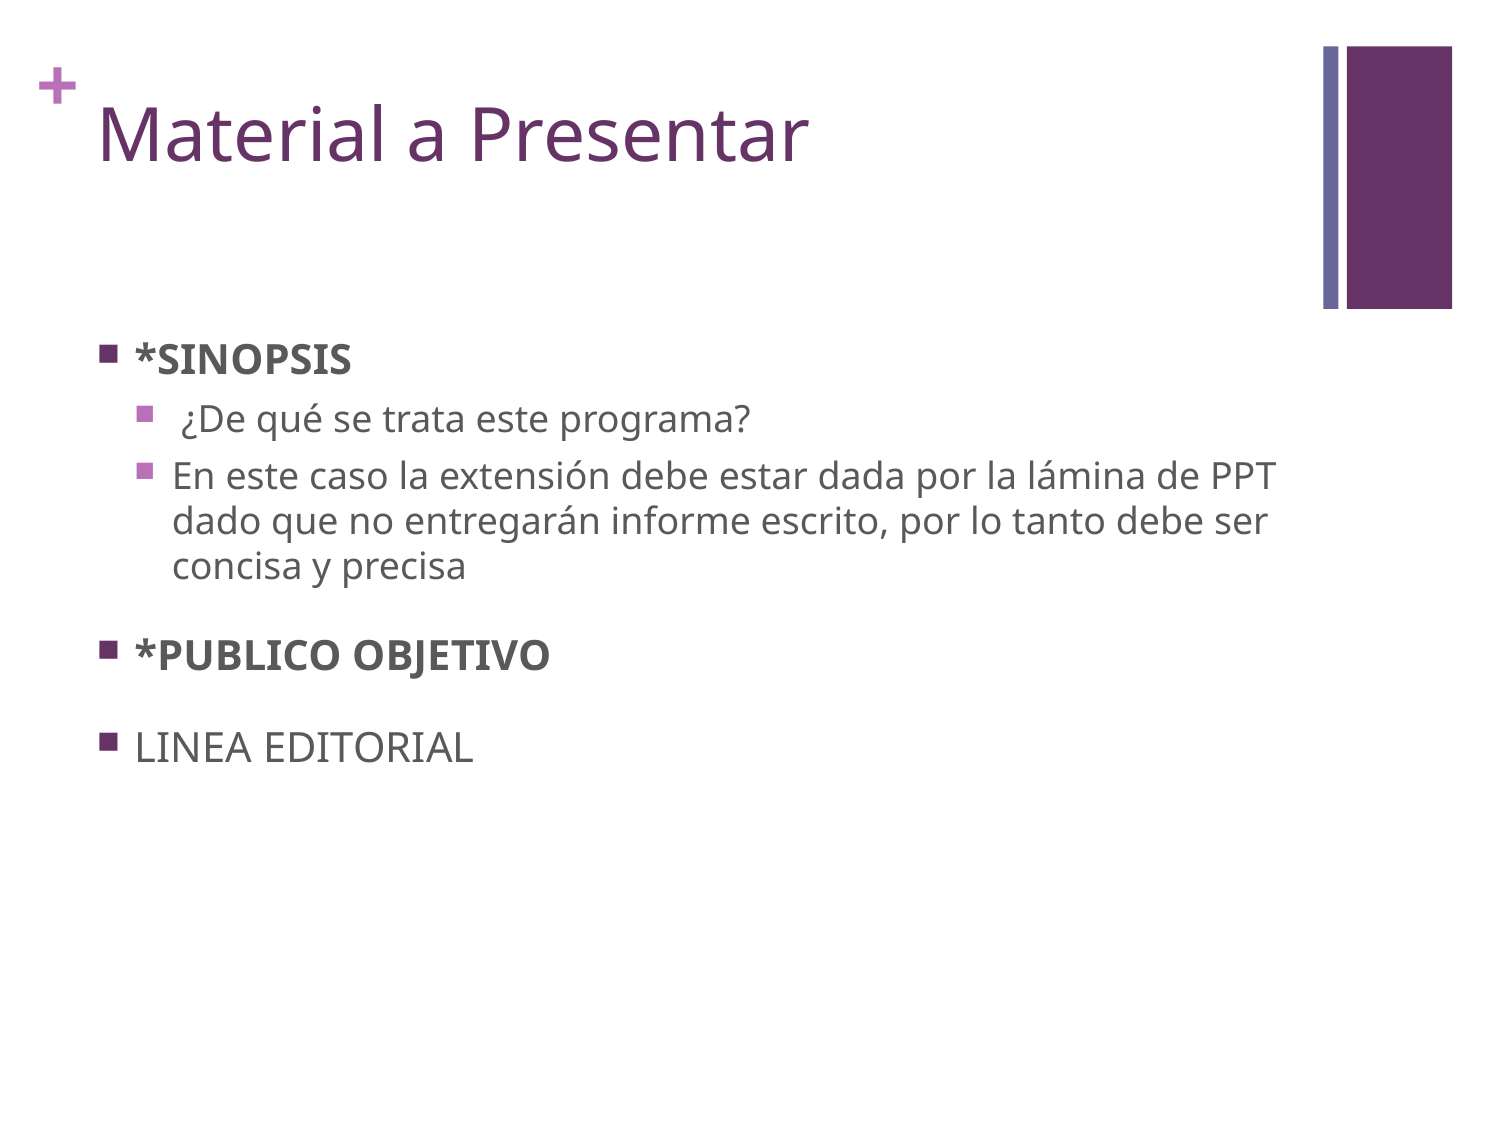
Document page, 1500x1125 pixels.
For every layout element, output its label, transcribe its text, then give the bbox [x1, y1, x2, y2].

title Material a Presentar [81, 79, 1322, 263]
list *SINOPSIS ¿De qué se trata este programa? En este caso la extensión debe estar dada por la lámina de PPT dado que no entregarán informe escrito, por lo tanto debe ser concisa y precisa *PUBLICO OBJETIVO LINEA EDITORIAL [81, 324, 1322, 1005]
